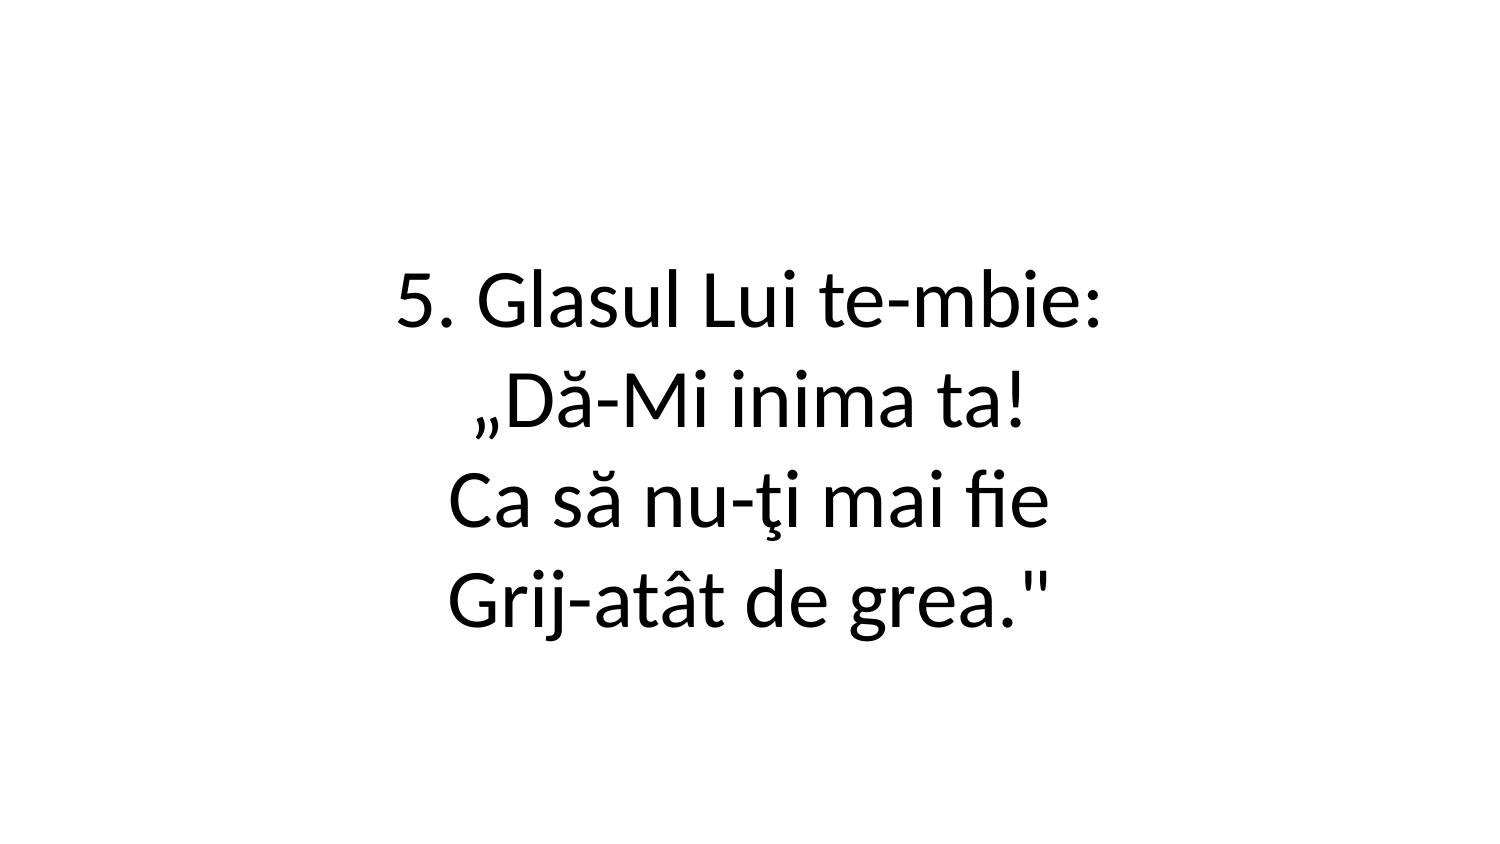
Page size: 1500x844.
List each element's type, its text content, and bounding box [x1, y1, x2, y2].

text_box 5. Glasul Lui te-mbie: „Dă-Mi inima ta! Ca să nu-ţi mai fie Grij-atât de grea." [379, 192, 1121, 652]
